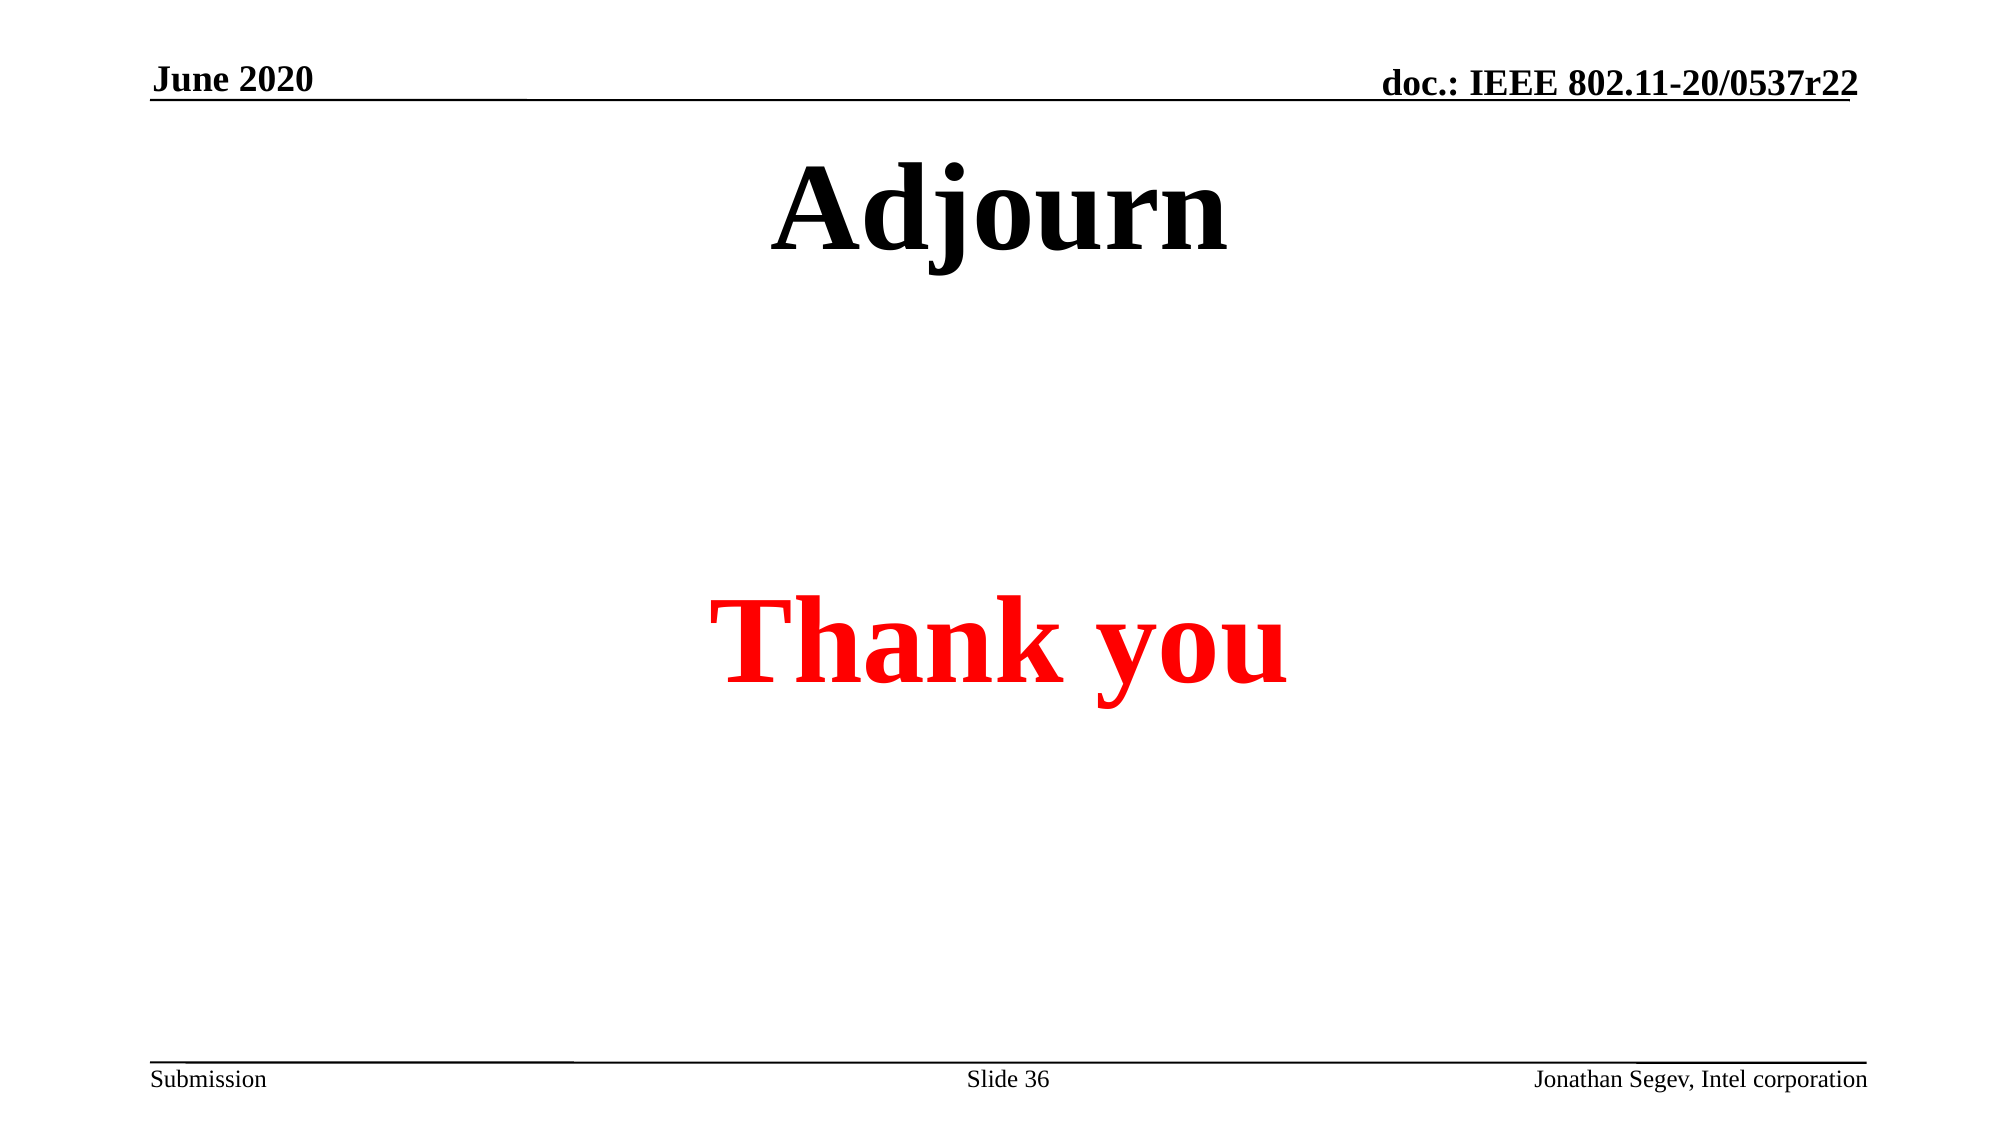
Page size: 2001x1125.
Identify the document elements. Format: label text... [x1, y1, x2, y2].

title Adjourn [149, 112, 1850, 288]
slide_number Slide 36 [950, 1061, 1067, 1123]
list Thank you [149, 324, 1850, 1000]
footer Jonathan Segev, Intel corporation [1171, 1061, 1869, 1093]
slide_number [152, 54, 563, 100]
